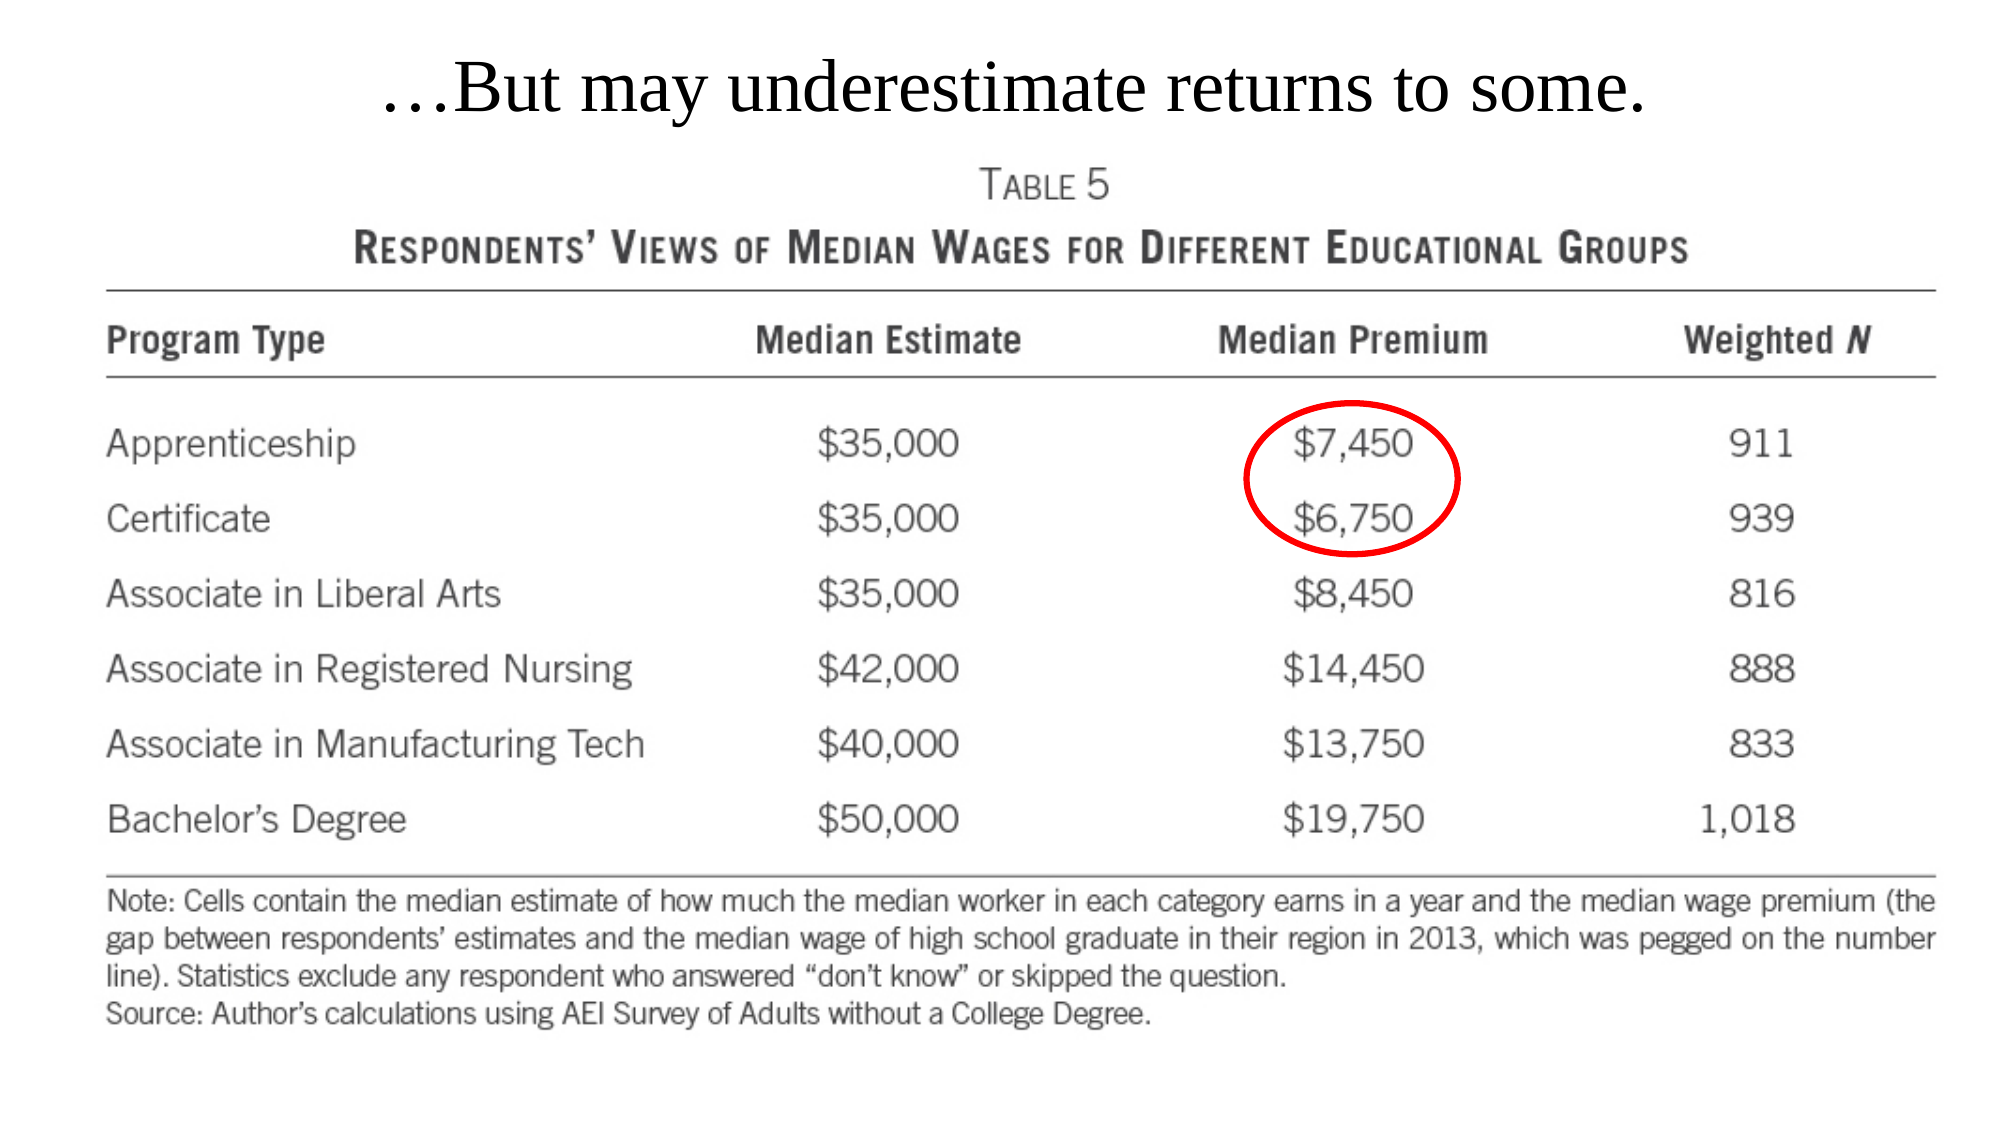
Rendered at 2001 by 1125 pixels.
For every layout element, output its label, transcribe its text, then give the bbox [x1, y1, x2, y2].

picture [86, 136, 1944, 1049]
title …But may underestimate returns to some. [143, 0, 1883, 136]
